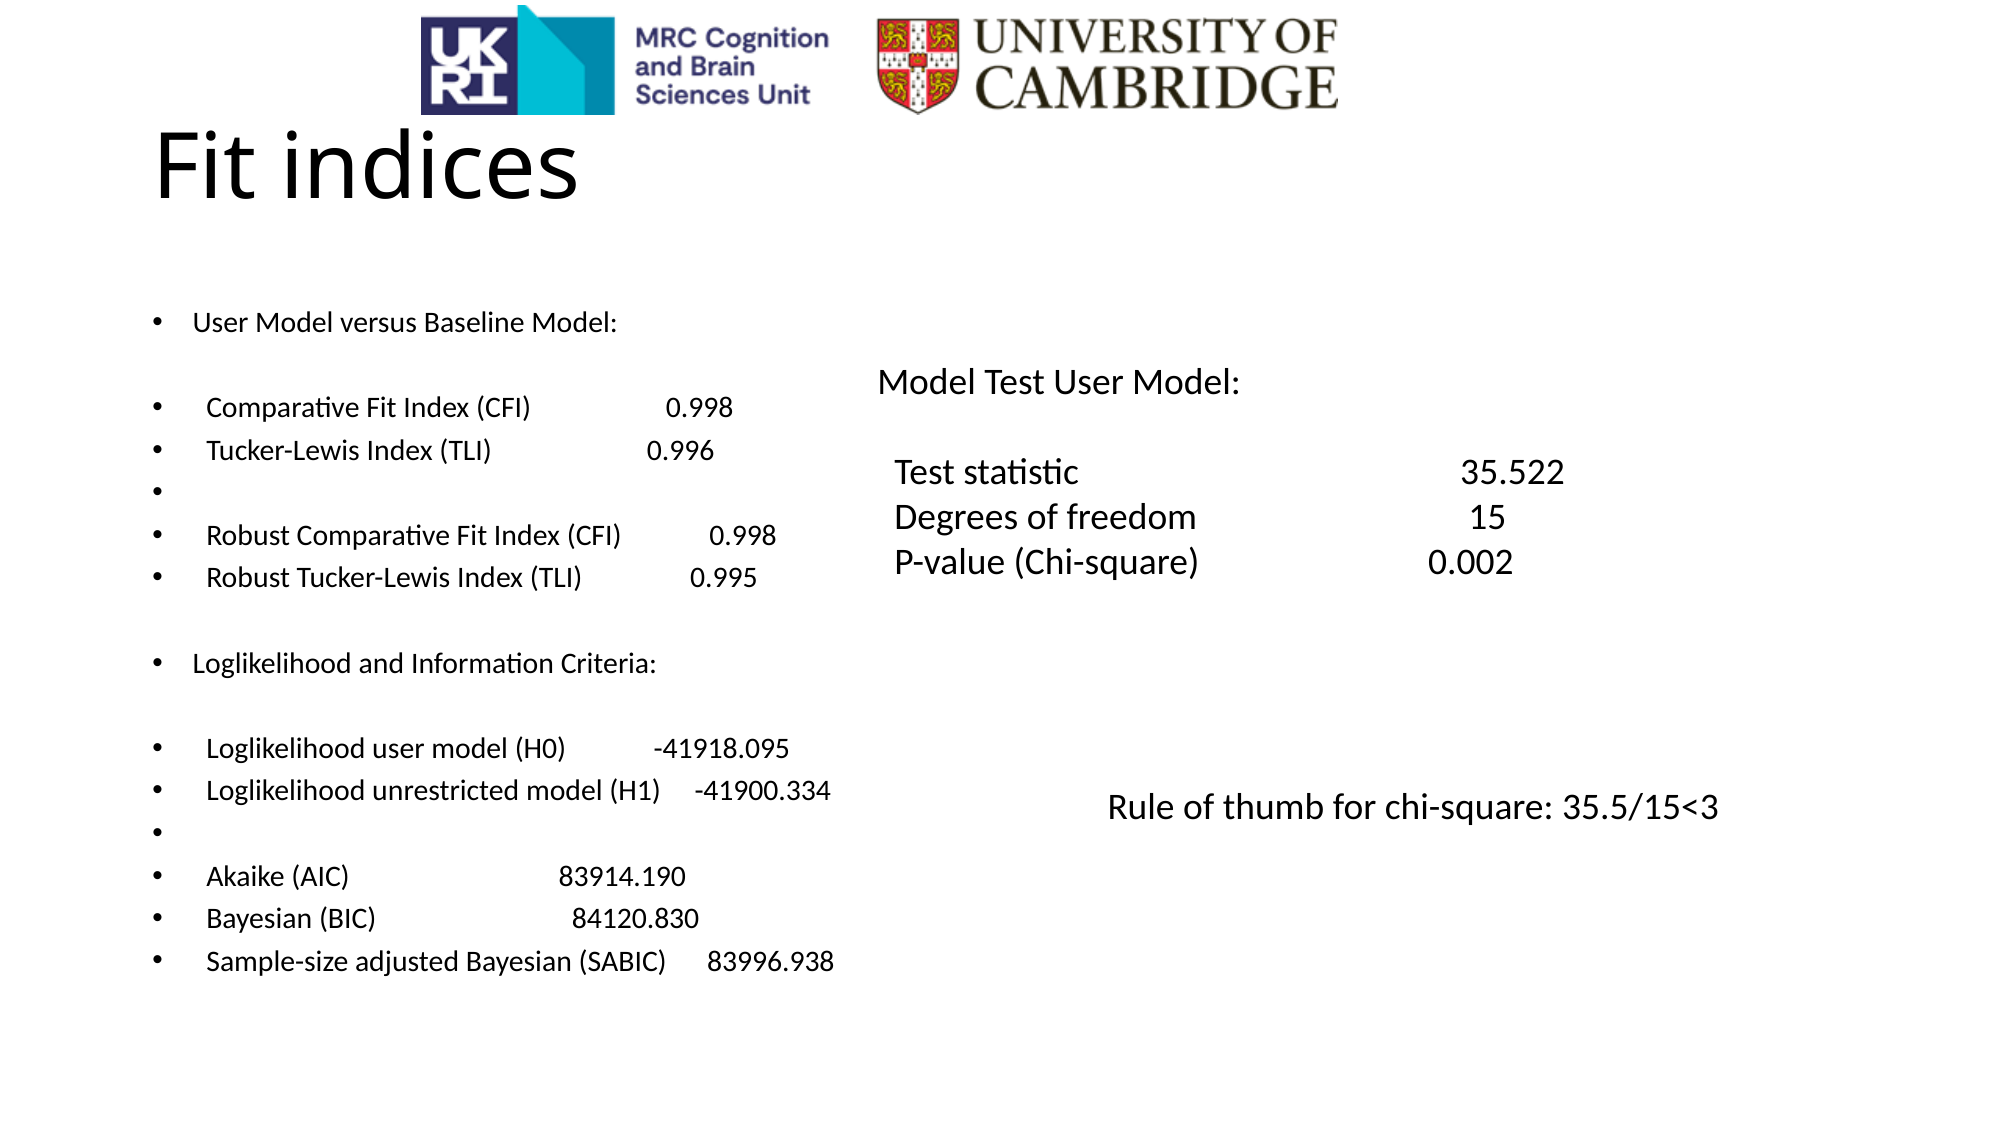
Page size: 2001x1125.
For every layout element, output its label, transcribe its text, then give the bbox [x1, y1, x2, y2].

picture [421, 5, 1338, 59]
title Fit indices [137, 59, 1863, 278]
text_box Model Test User Model: Test statistic 35.522 Degrees of freedom 15 P-value (Chi-square) 0.002 [862, 349, 1863, 590]
text_box Rule of thumb for chi-square: 35.5/15<3 [1092, 774, 1735, 835]
list User Model versus Baseline Model: Comparative Fit Index (CFI) 0.998 Tucker-Lewis Index (TLI) 0.996 Robust Comparative Fit Index (CFI) 0.998 Robust Tucker-Lewis Index (TLI) 0.995 Loglikelihood and Information Criteria: Loglikelihood user model (H0) -41918.095 Loglikelihood unrestricted model (H1) -41900.334 Akaike (AIC) 83914.190 Bayesian (BIC) 84120.830 Sample-size adjusted Bayesian (SABIC) 83996.938 [137, 299, 906, 1009]
